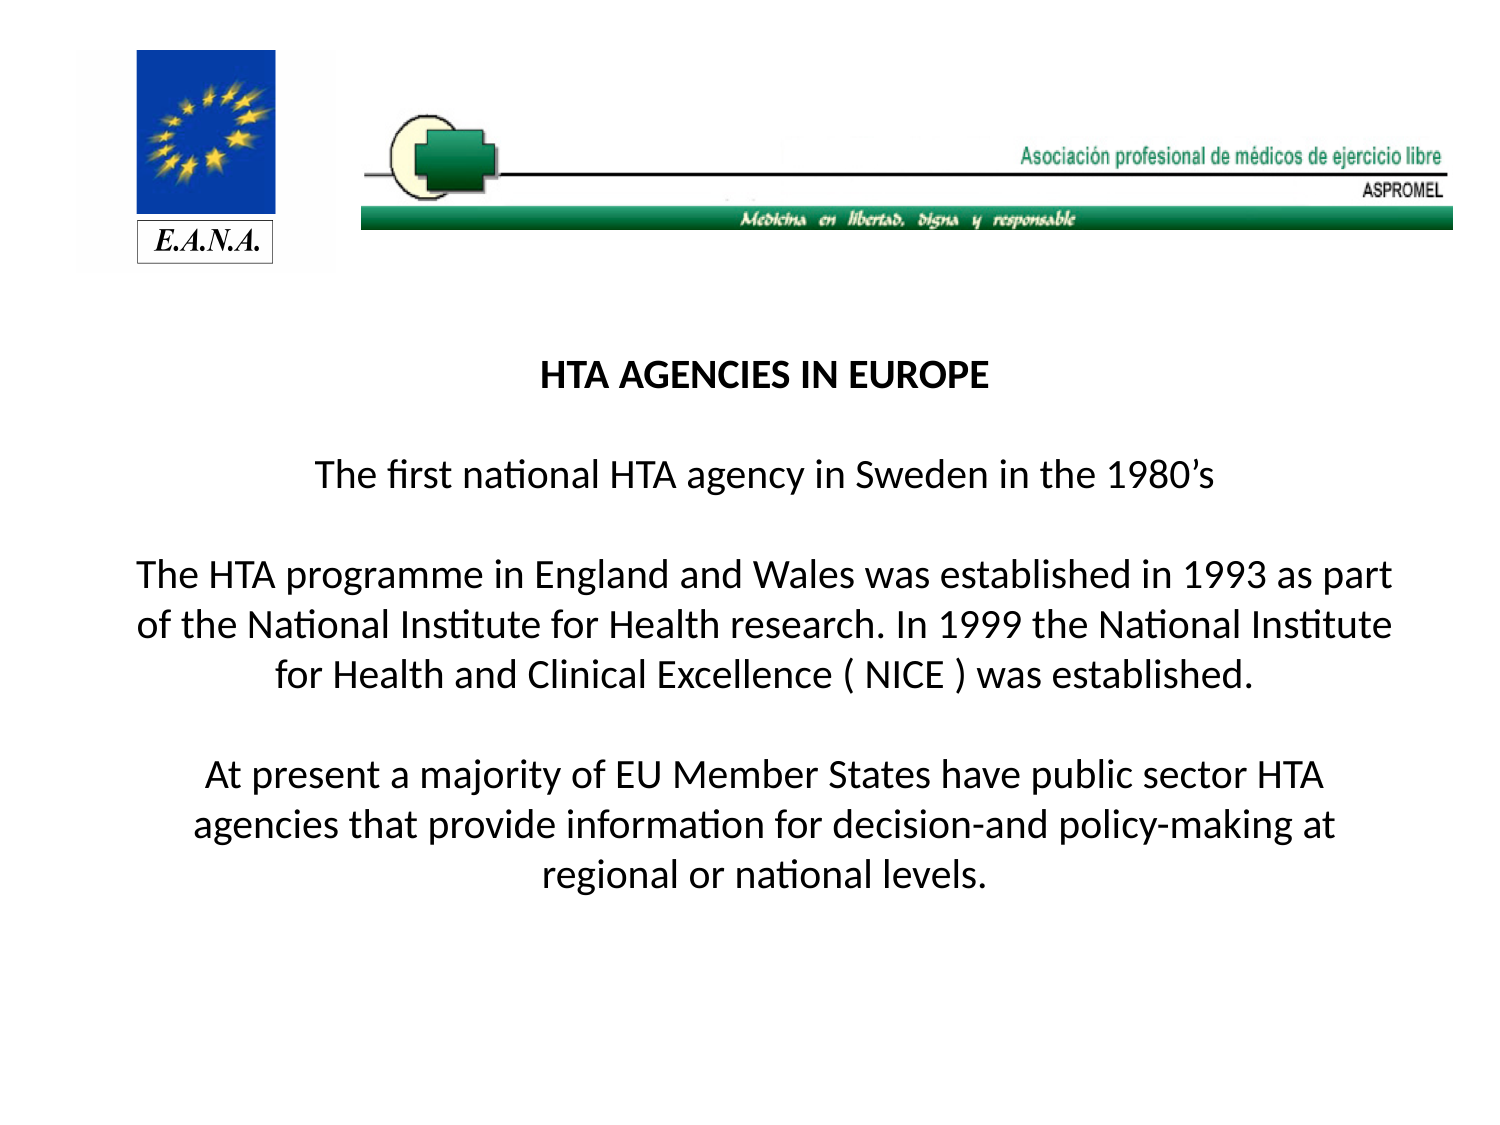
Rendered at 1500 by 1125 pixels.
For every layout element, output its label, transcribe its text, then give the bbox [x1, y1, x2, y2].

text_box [361, 108, 1453, 230]
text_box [75, 50, 336, 219]
text_box HTA AGENCIES IN EUROPE The first national HTA agency in Sweden in the 1980’s The HTA programme in England and Wales was established in 1993 as part of the National Institute for Health research. In 1999 the National Institute for Health and Clinical Excellence ( NICE ) was established. At present a majority of EU Member States have public sector HTA agencies that provide information for decision-and policy-making at regional or national levels. [112, 339, 1418, 905]
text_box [75, 220, 336, 274]
